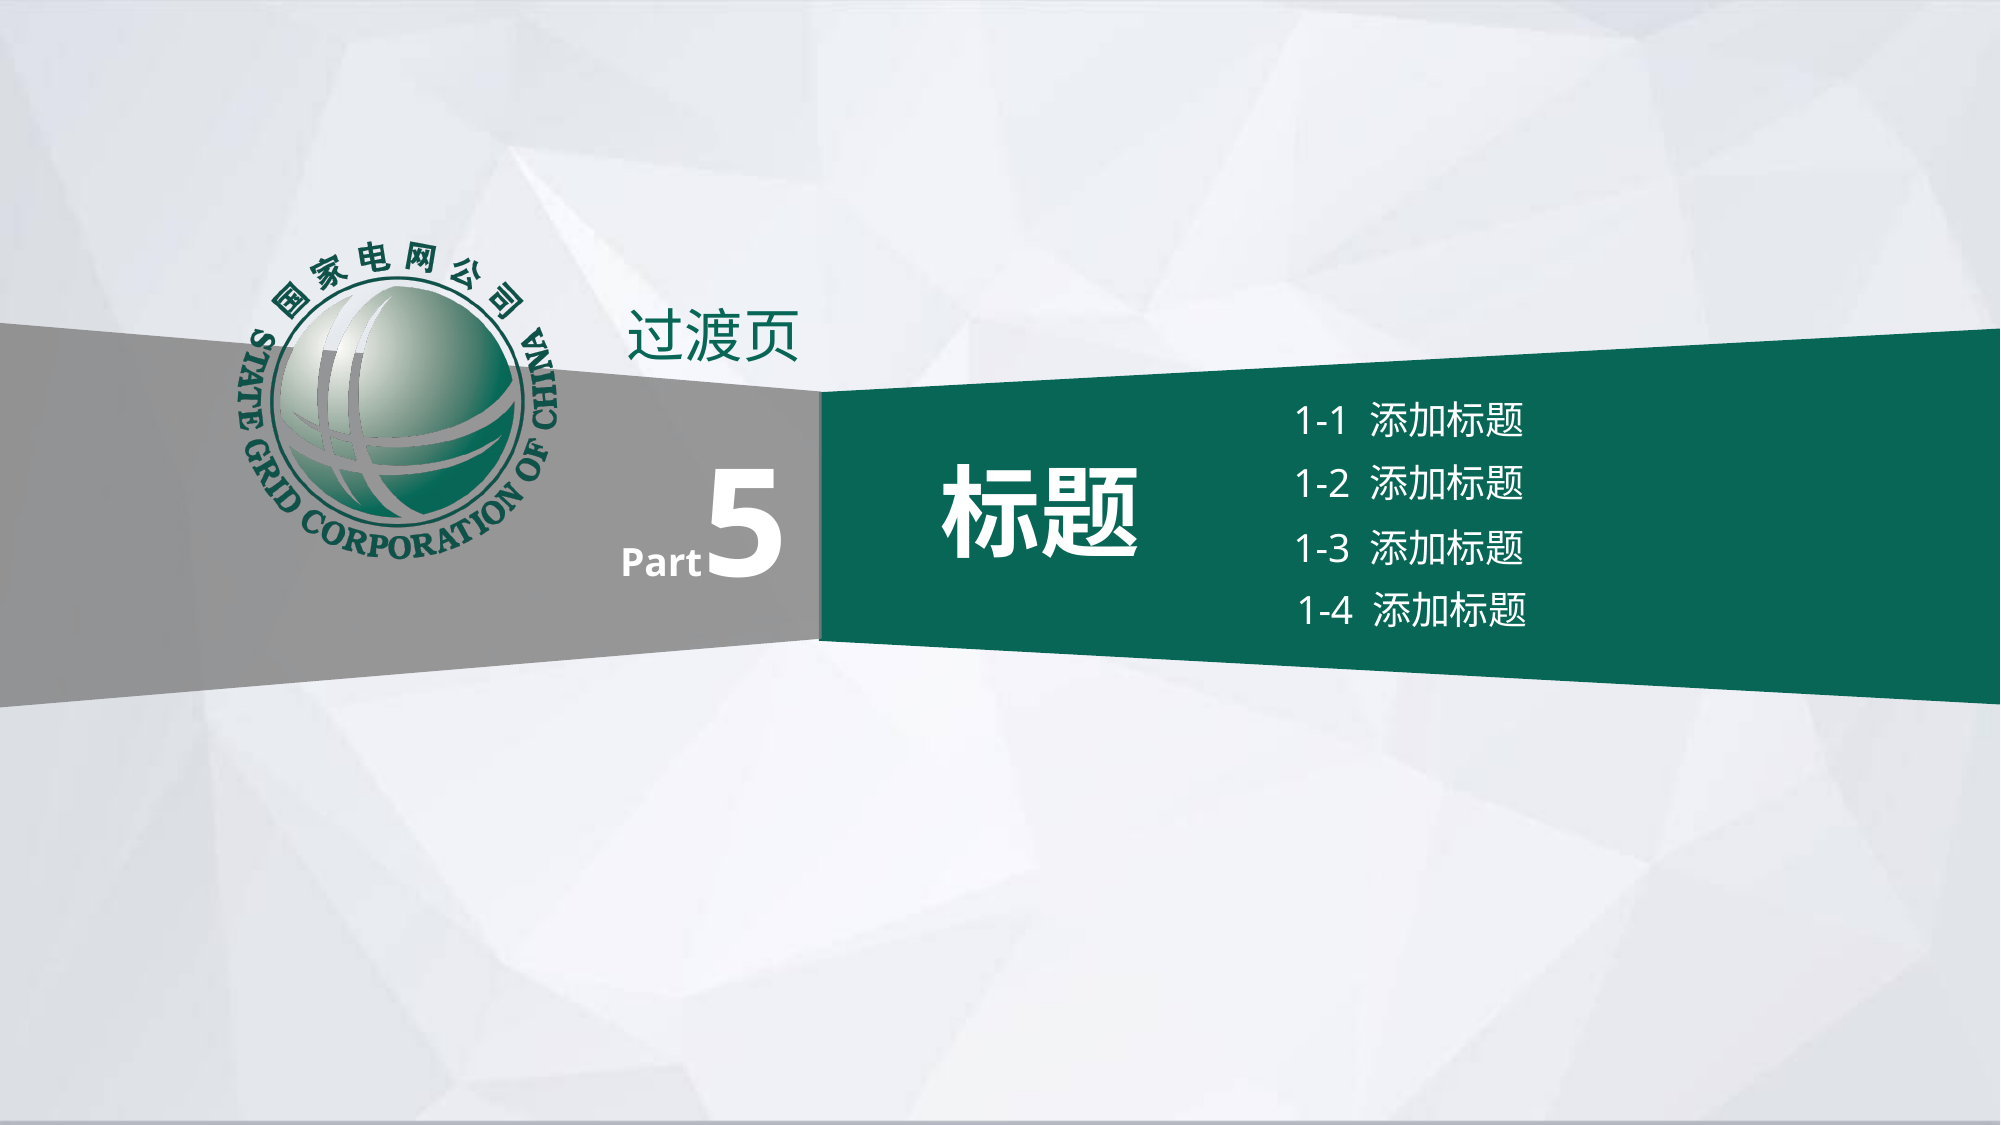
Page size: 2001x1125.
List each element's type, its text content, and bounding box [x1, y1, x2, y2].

picture [0, 0, 2001, 1125]
text_box [817, 327, 2000, 706]
text_box 标题 [925, 441, 1156, 577]
text_box Part5 [605, 419, 803, 615]
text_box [1277, 388, 1544, 640]
text_box [0, 321, 823, 709]
text_box 过渡页 [611, 291, 817, 377]
